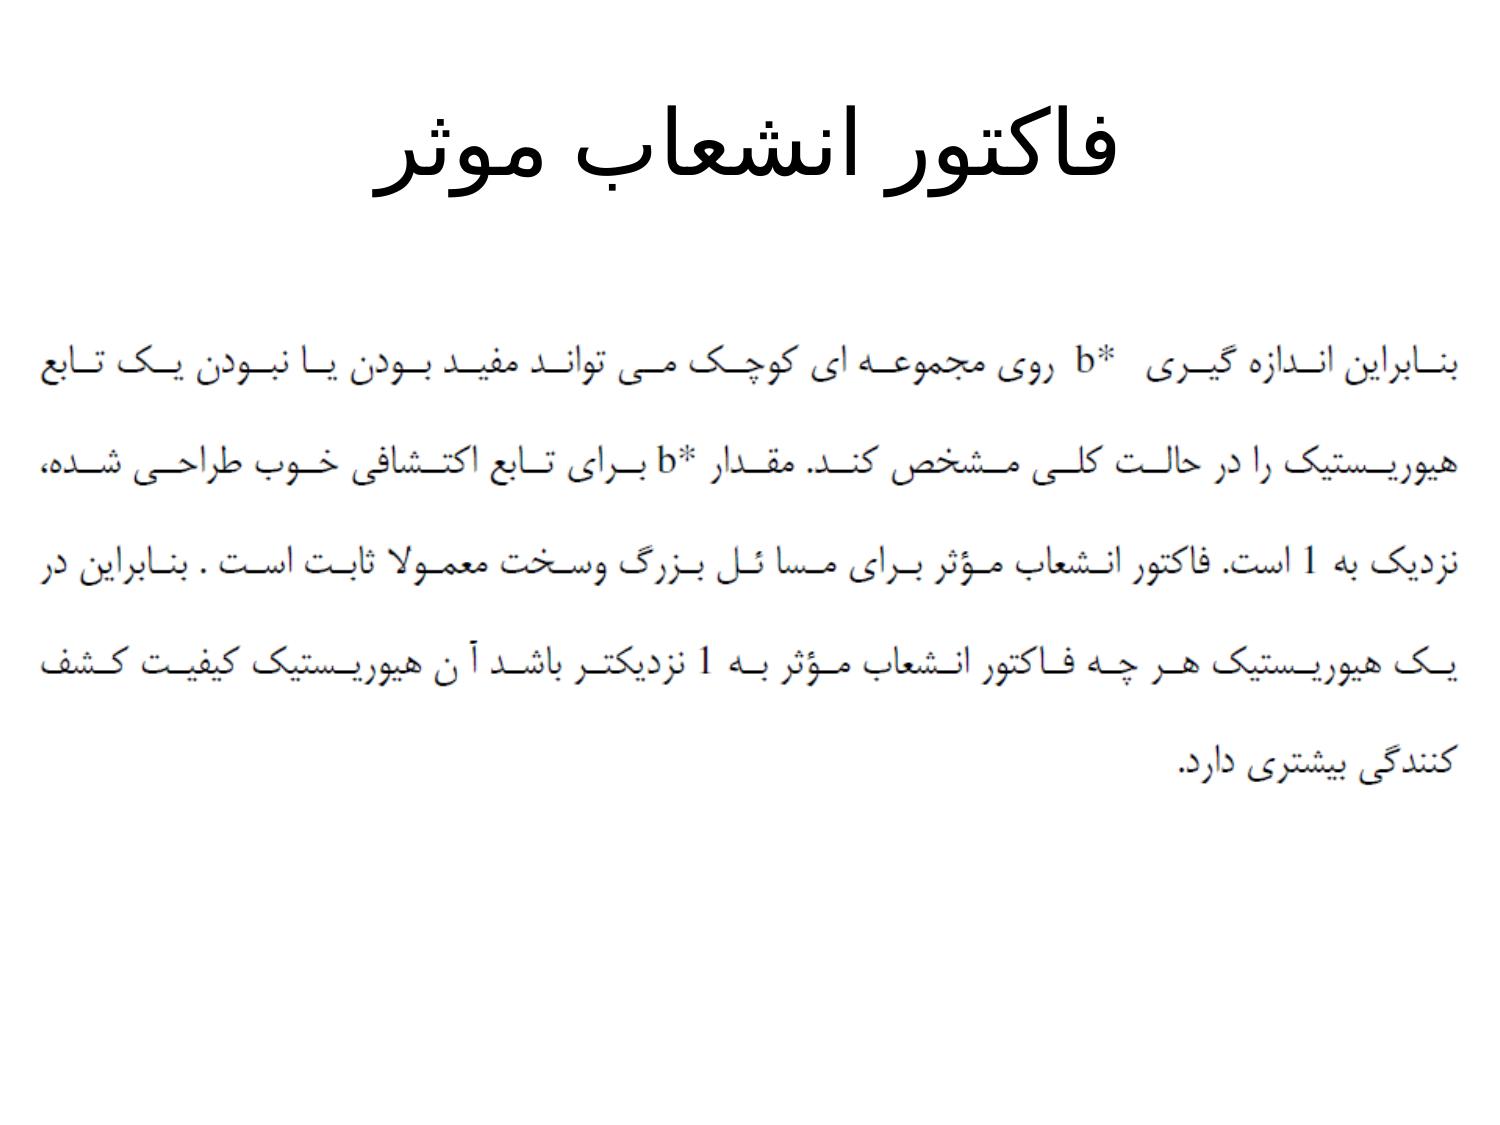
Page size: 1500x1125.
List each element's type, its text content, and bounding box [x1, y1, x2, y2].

picture [24, 332, 1476, 793]
title فاکتور انشعاب موثر [75, 45, 1425, 233]
